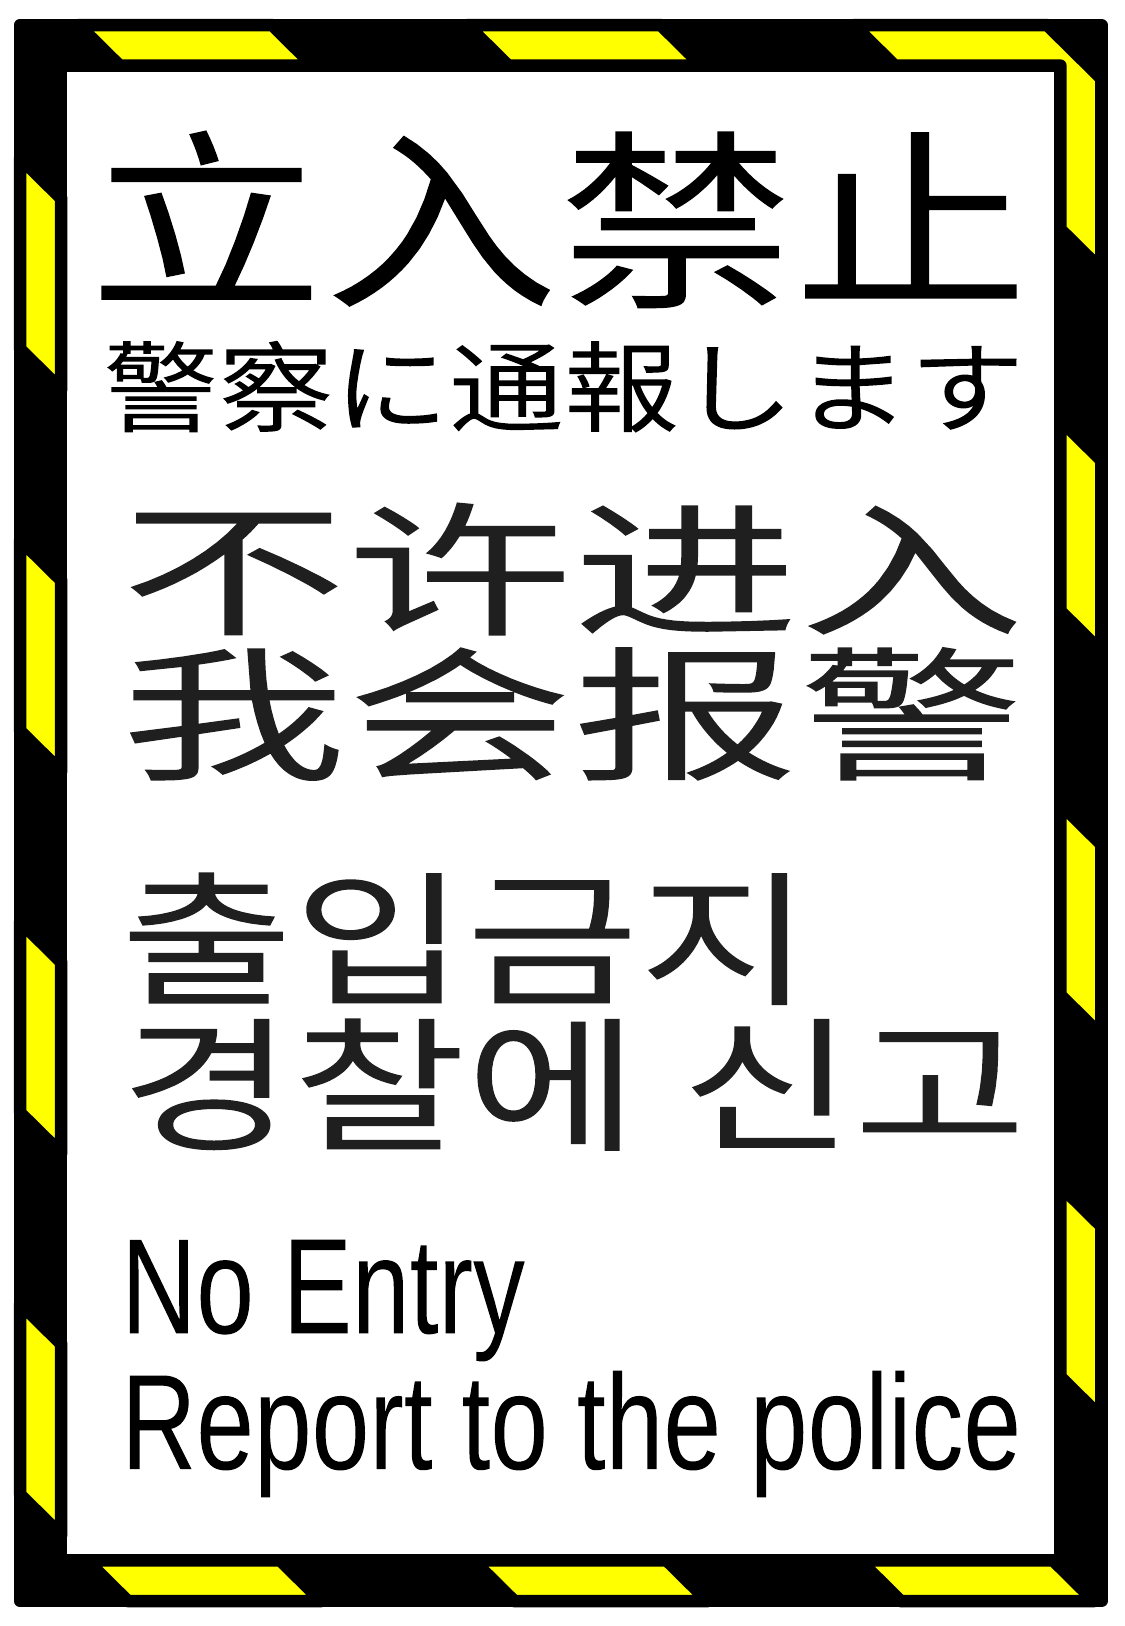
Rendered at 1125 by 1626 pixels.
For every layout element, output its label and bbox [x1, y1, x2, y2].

text_box [1022, 272, 1125, 1354]
text_box [101, 130, 1017, 1498]
text_box [0, 272, 96, 1354]
